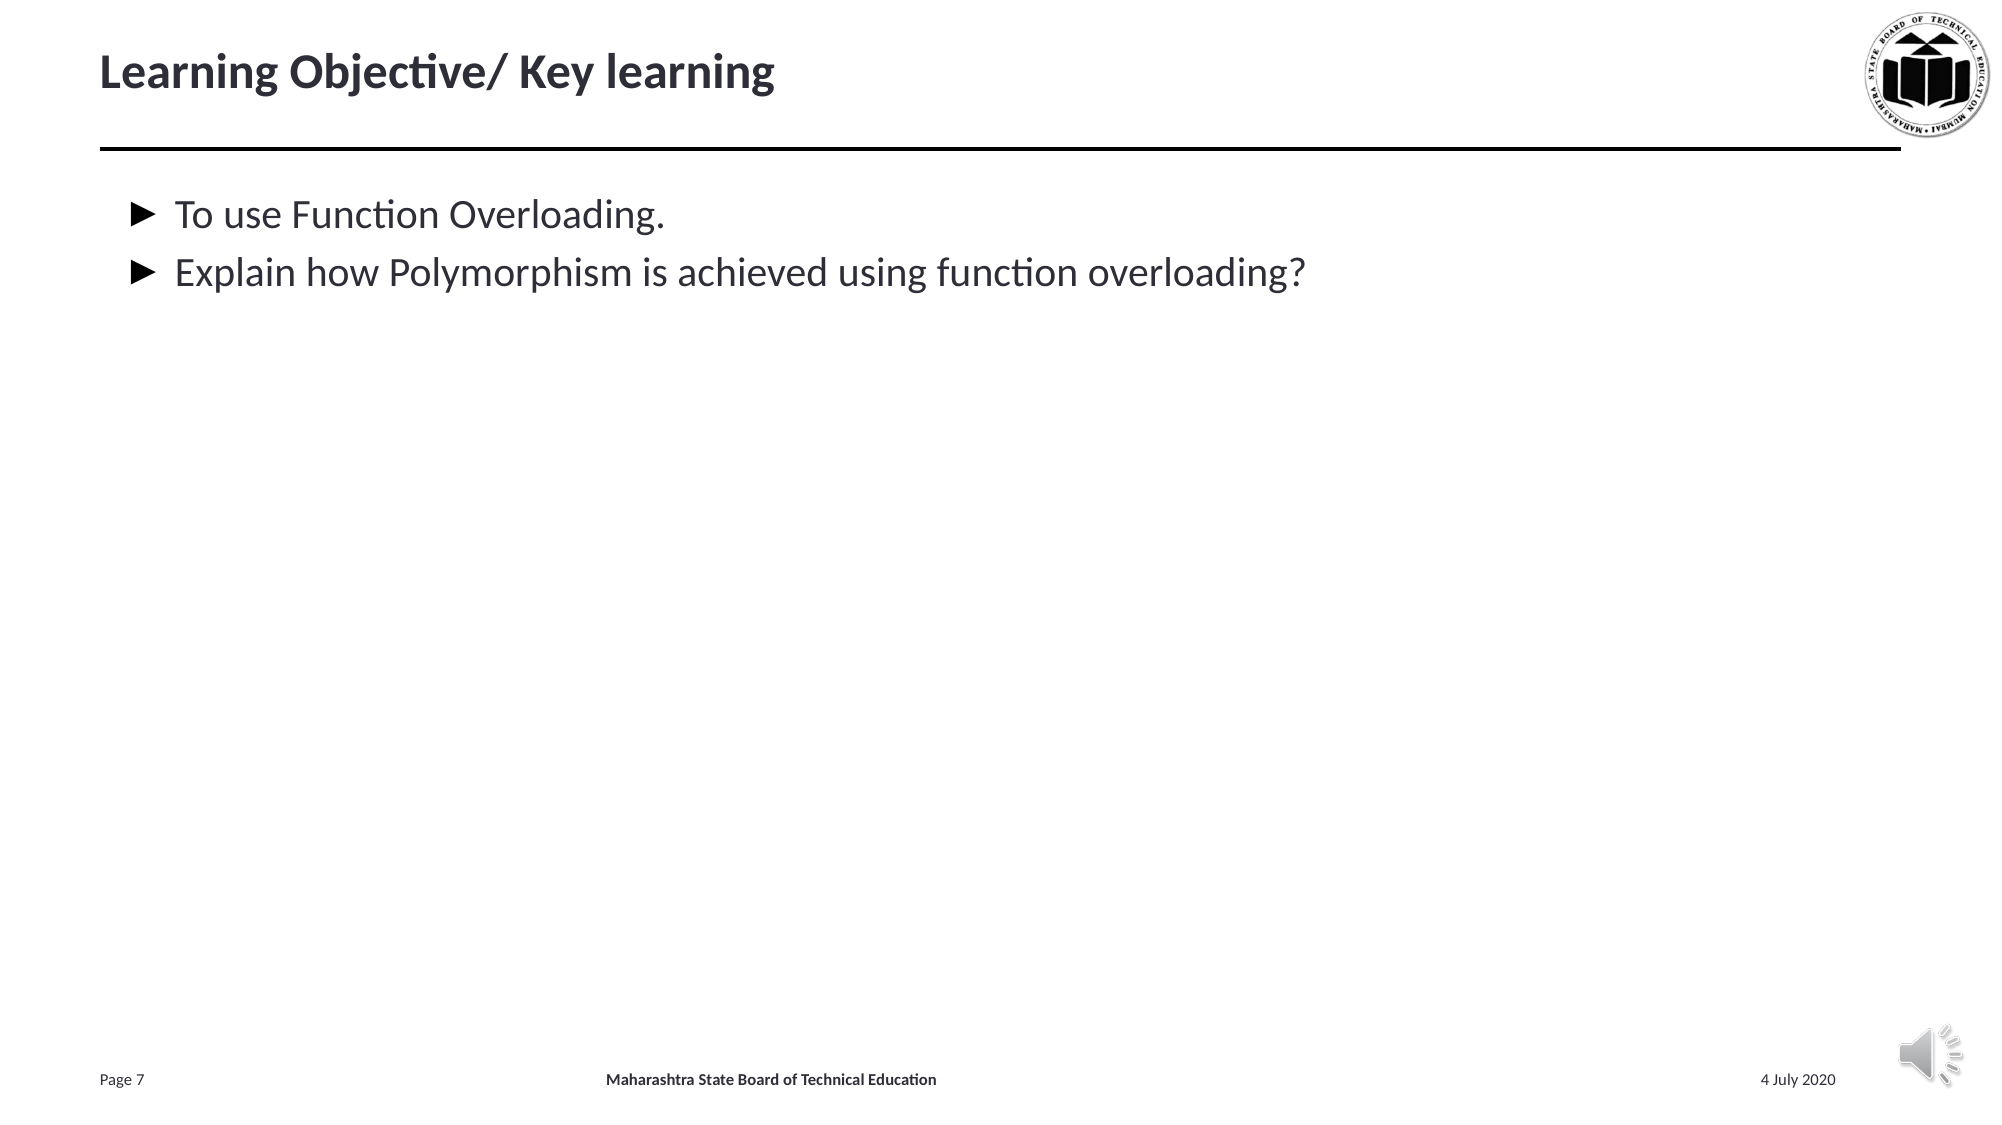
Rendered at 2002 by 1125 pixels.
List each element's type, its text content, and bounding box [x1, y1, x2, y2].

title Learning Objective/ Key learning [100, 48, 1901, 146]
picture [1852, 0, 2001, 149]
picture [1898, 1022, 1966, 1090]
list To use Function Overloading. Explain how Polymorphism is achieved using function overloading? [100, 186, 1901, 999]
